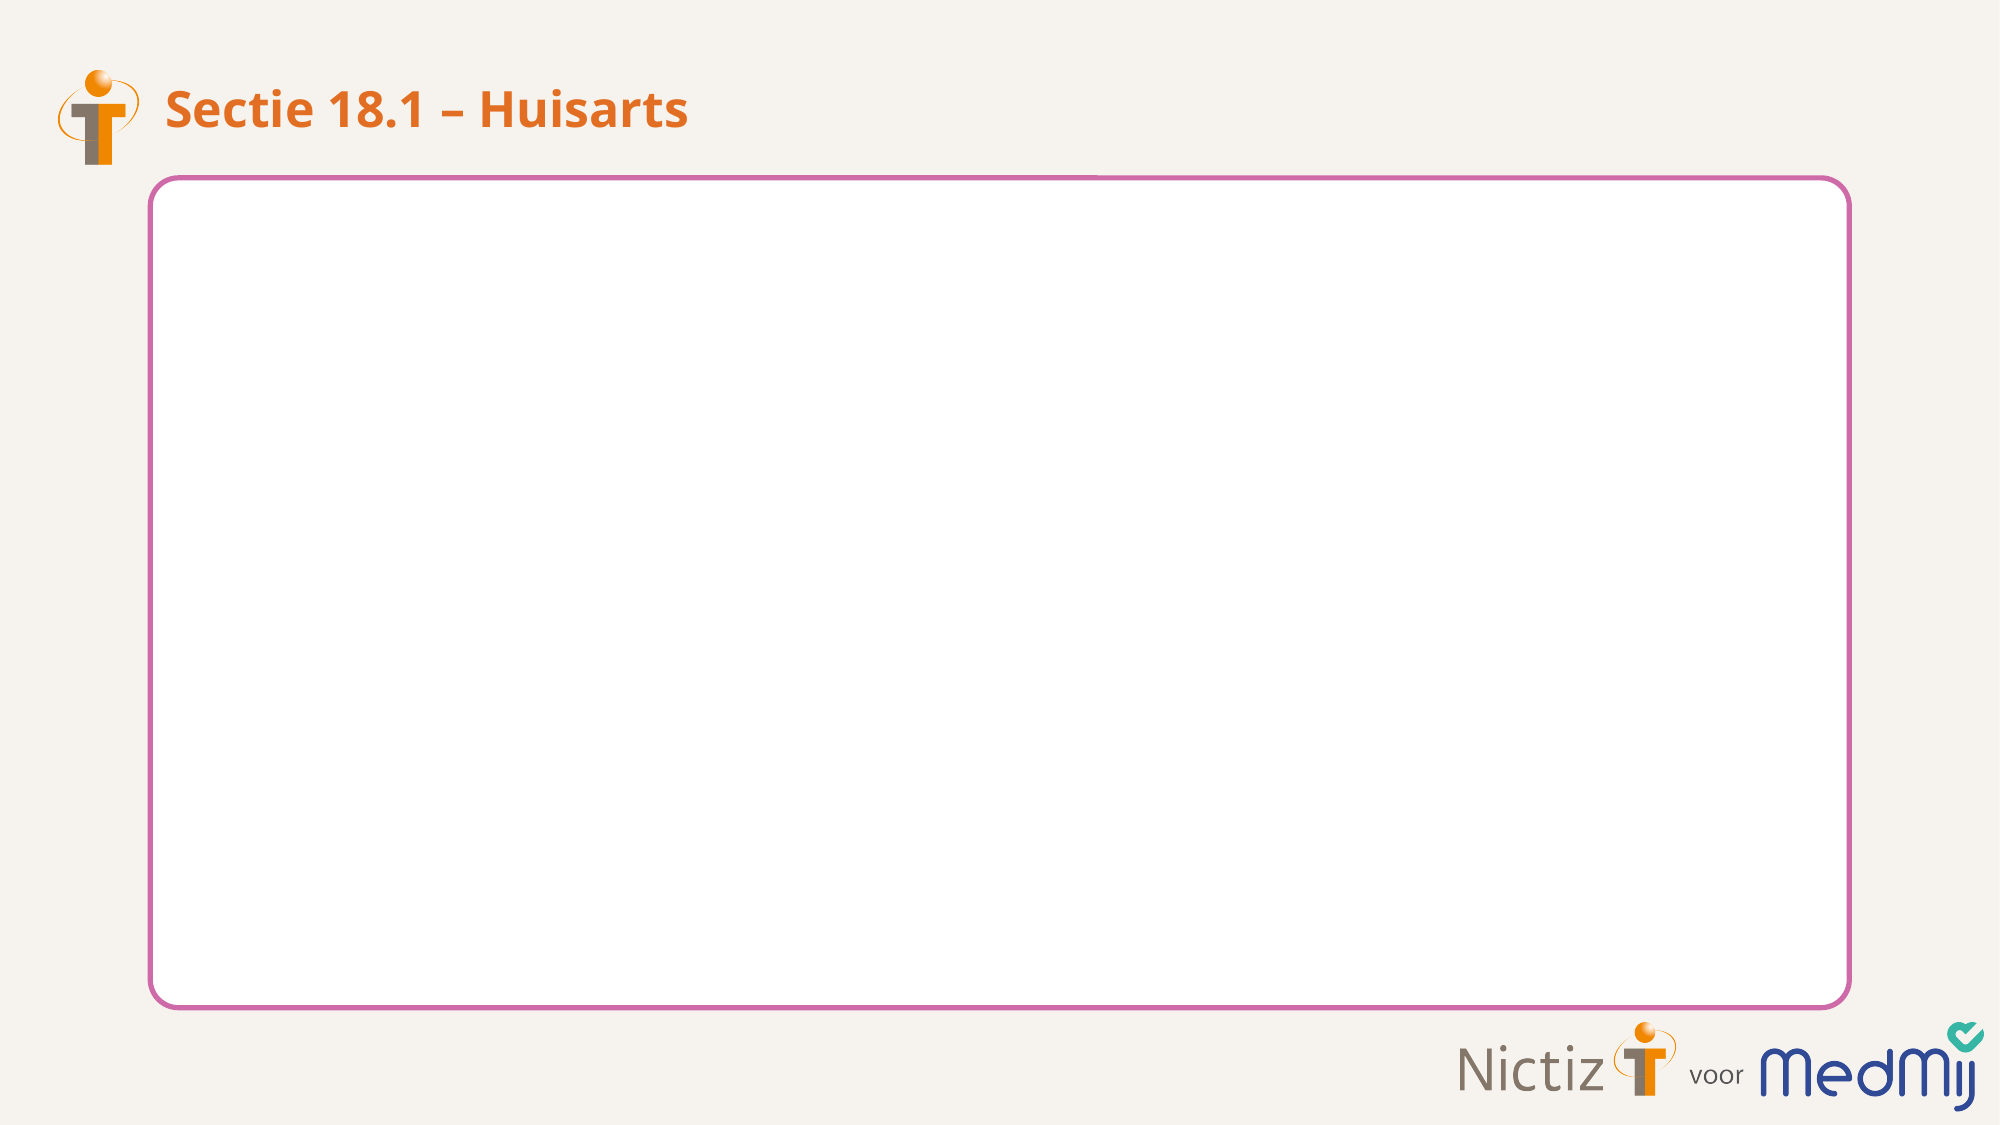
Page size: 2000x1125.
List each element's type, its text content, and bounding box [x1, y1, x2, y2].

title Sectie 18.1 – Huisarts [150, 76, 1850, 165]
picture [50, 66, 151, 187]
picture [1457, 1019, 1988, 1113]
